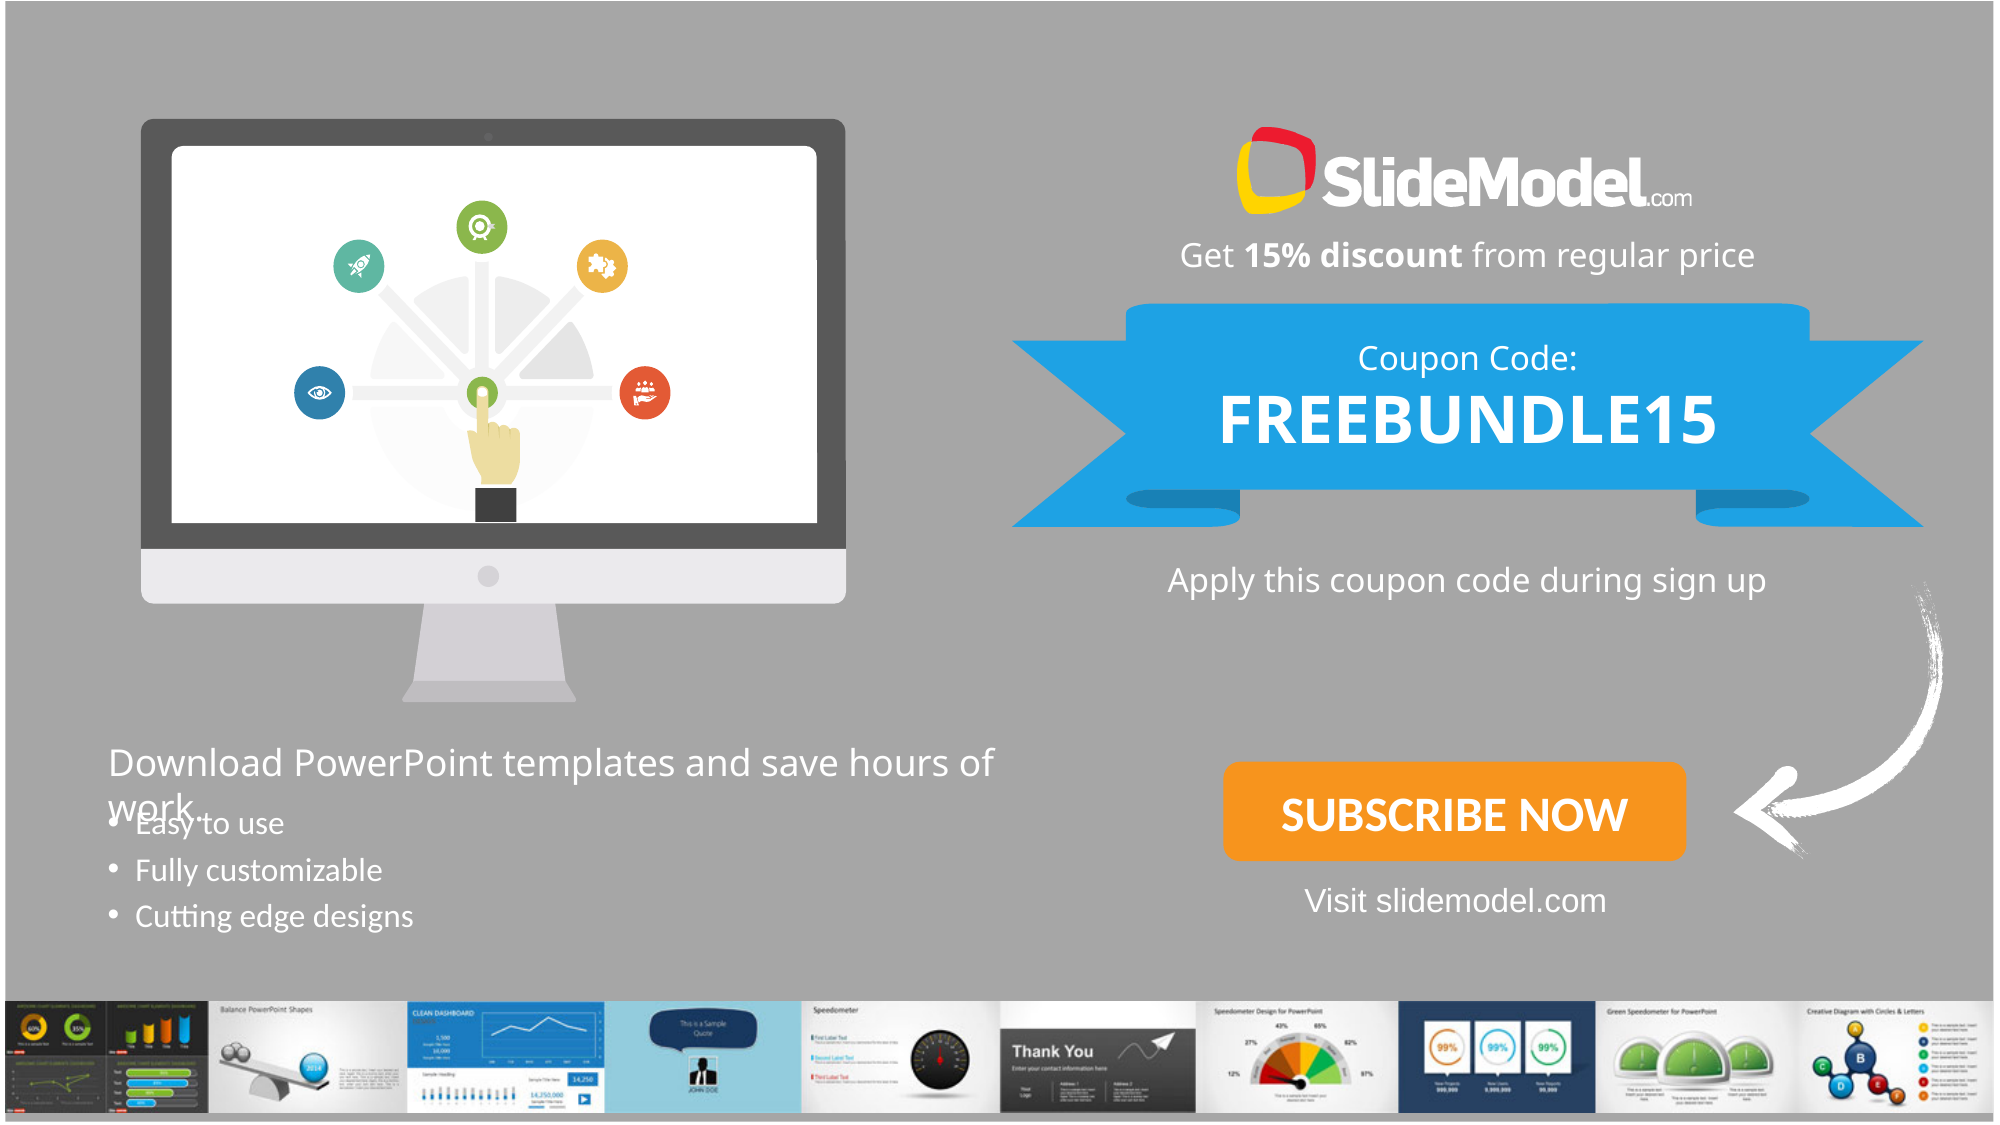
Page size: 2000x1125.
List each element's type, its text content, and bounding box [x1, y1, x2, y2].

text_box Get 15% discount from regular price [1057, 226, 1878, 282]
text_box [286, 192, 679, 522]
text_box [4, 0, 1994, 1123]
text_box [1924, 587, 1932, 604]
text_box [1733, 594, 1944, 860]
picture [1236, 127, 1692, 214]
text_box Coupon Code: FREEBUNDLE15 [1172, 330, 1764, 465]
text_box [1012, 303, 1924, 527]
text_box Apply this coupon code during sign up [1129, 551, 1807, 607]
text_box Visit slidemodel.com [1247, 874, 1665, 925]
text_box SUBSCRIBE NOW [1222, 760, 1688, 863]
text_box Download PowerPoint templates and save hours of work. [93, 732, 1058, 836]
text_box Easy to use Fully customizable Cutting edge designs [93, 836, 863, 942]
picture [5, 1001, 1994, 1113]
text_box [140, 118, 847, 703]
